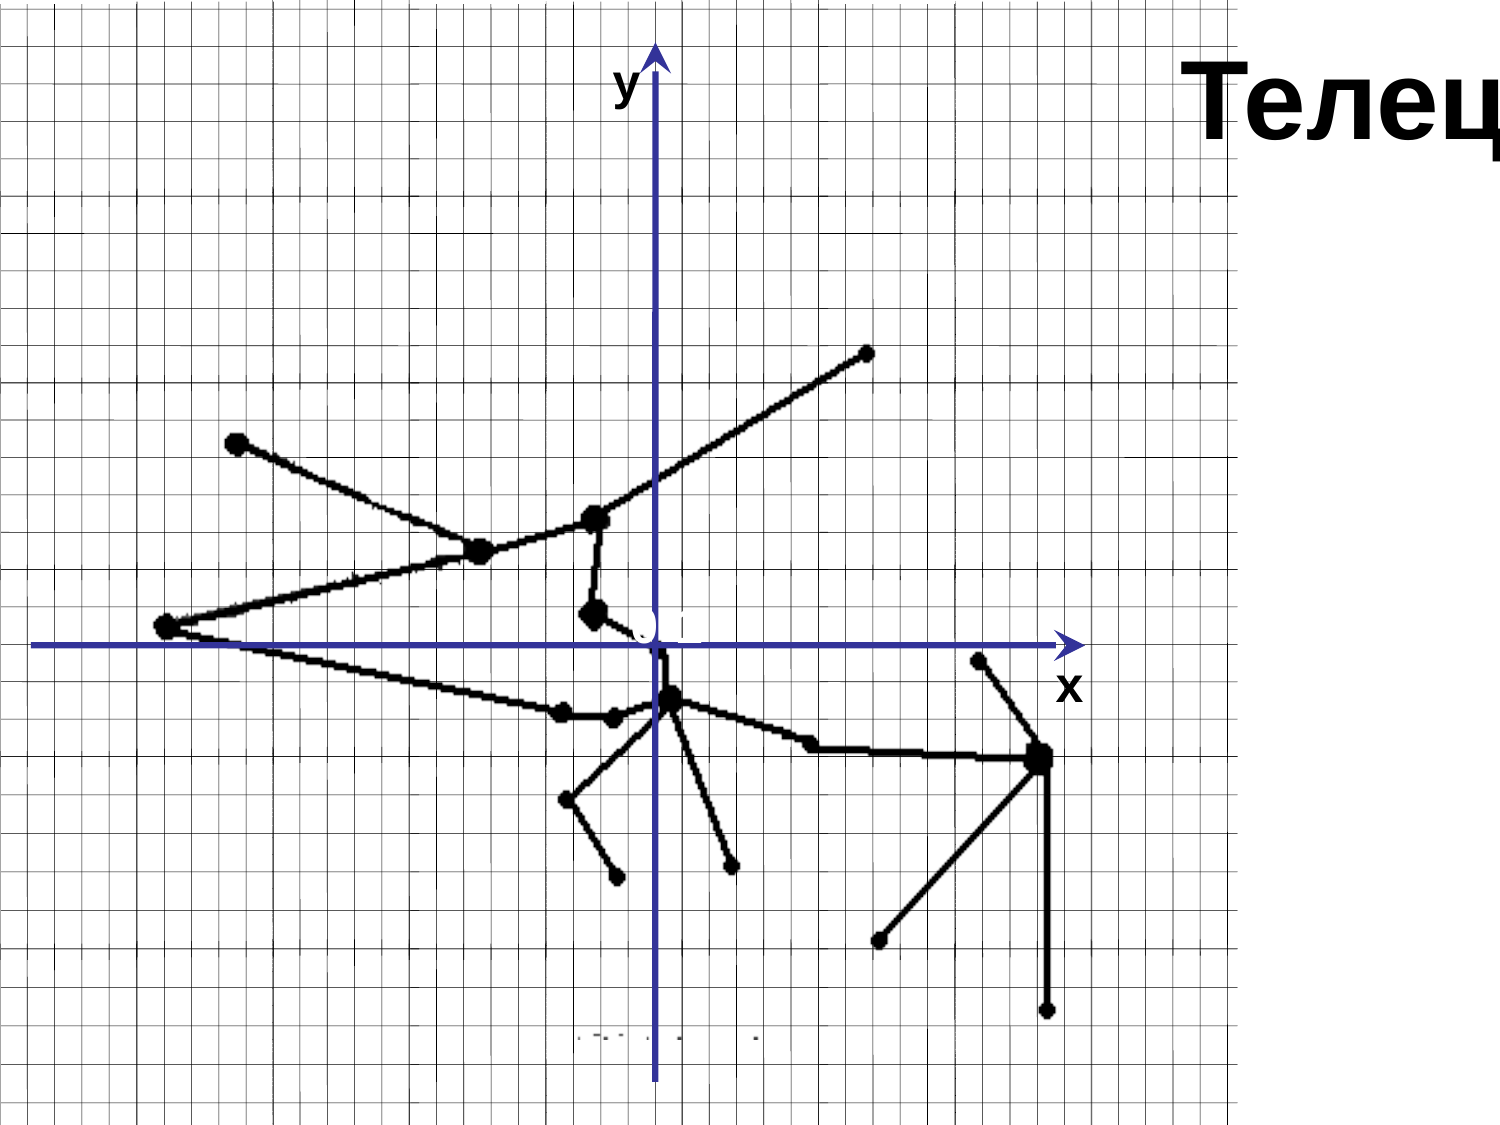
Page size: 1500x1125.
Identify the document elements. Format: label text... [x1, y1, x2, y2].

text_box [0, 0, 1238, 373]
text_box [0, 373, 1238, 746]
text_box Телец [1241, 19, 1500, 170]
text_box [0, 746, 1238, 1125]
